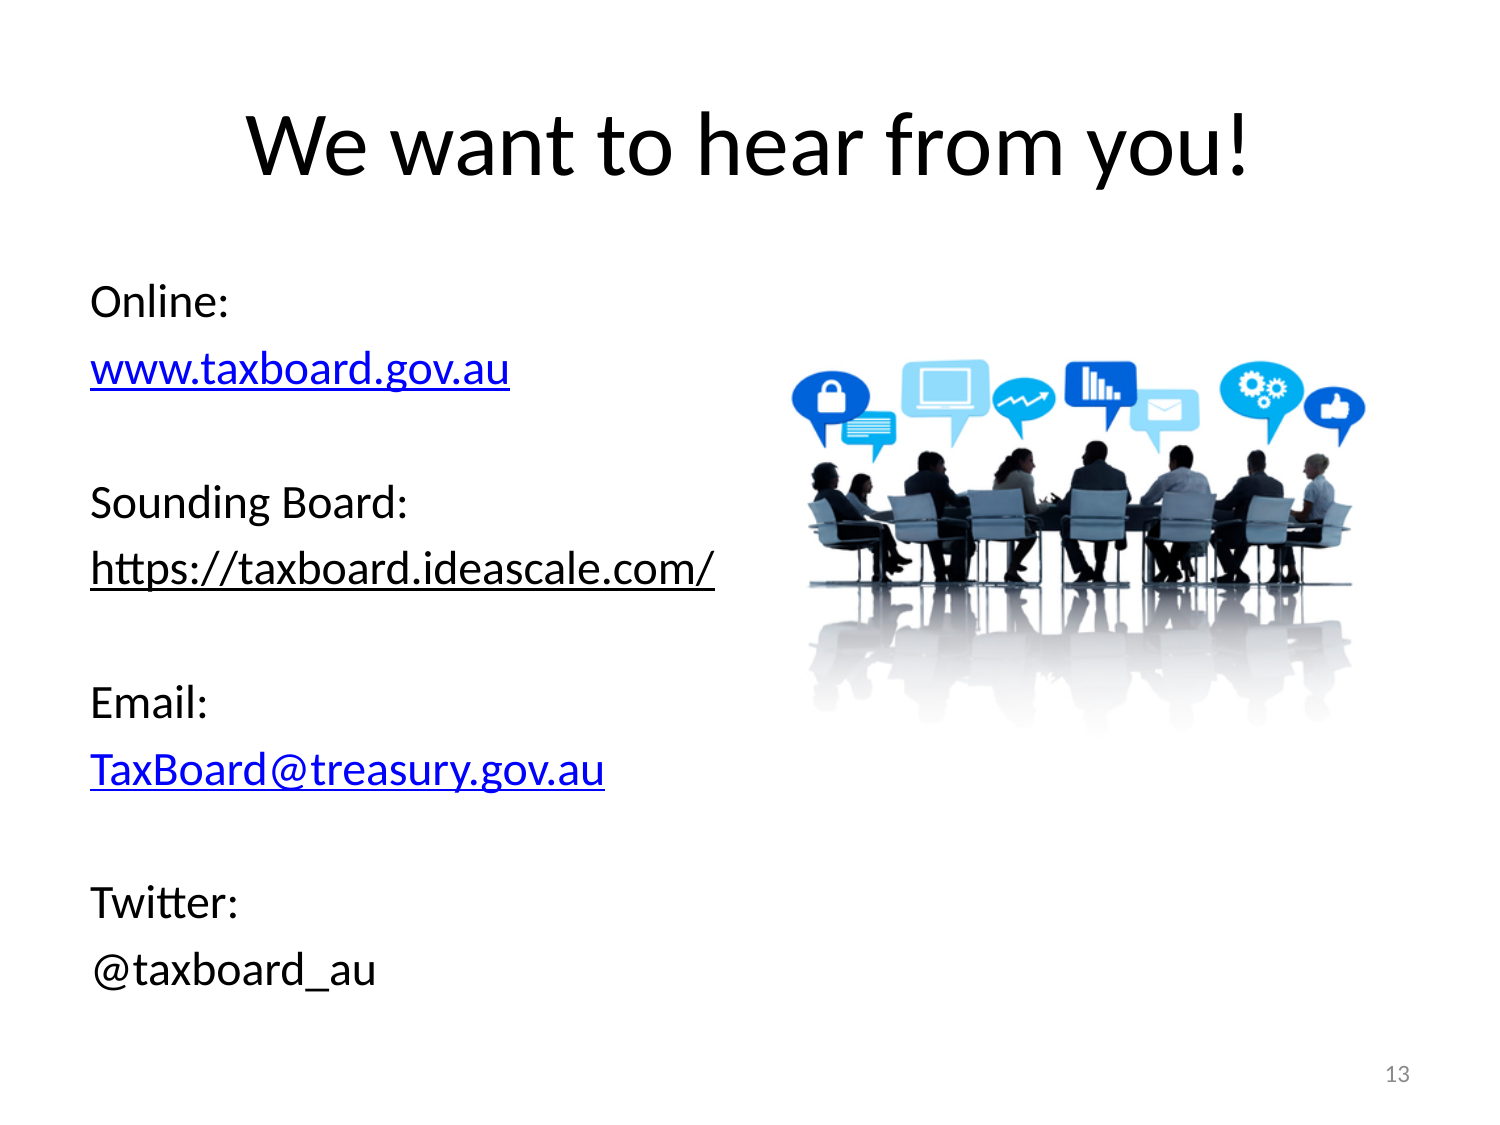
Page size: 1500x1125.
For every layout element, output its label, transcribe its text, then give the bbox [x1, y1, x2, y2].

title We want to hear from you! [75, 45, 1425, 233]
list Online: www.taxboard.gov.au Sounding Board: https://taxboard.ideascale.com/ Email: TaxBoard@treasury.gov.au Twitter: @taxboard_au [75, 262, 904, 1005]
picture [748, 278, 1406, 764]
slide_number 13 [1074, 1042, 1425, 1103]
